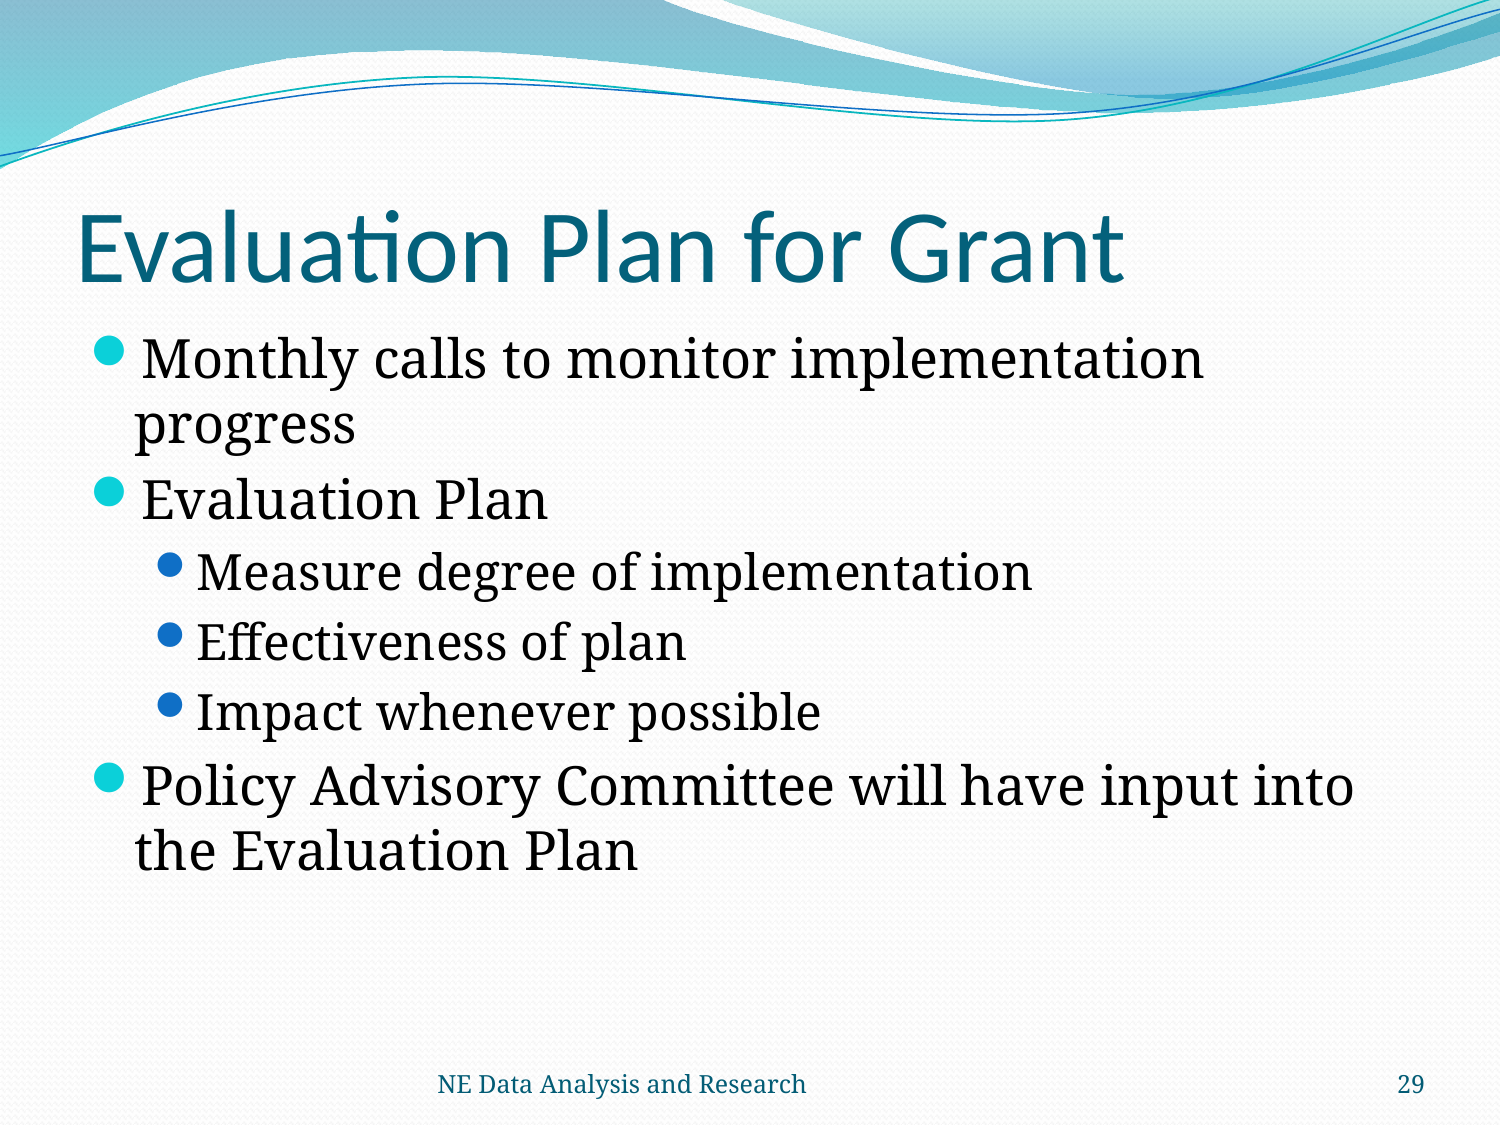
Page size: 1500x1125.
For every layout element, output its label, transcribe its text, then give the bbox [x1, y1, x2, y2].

slide_number 29 [1299, 1042, 1425, 1103]
footer NE Data Analysis and Research [437, 1042, 988, 1103]
list Monthly calls to monitor implementation progress Evaluation Plan Measure degree of implementation Effectiveness of plan Impact whenever possible Policy Advisory Committee will have input into the Evaluation Plan [75, 317, 1425, 1038]
title Evaluation Plan for Grant [75, 115, 1425, 303]
